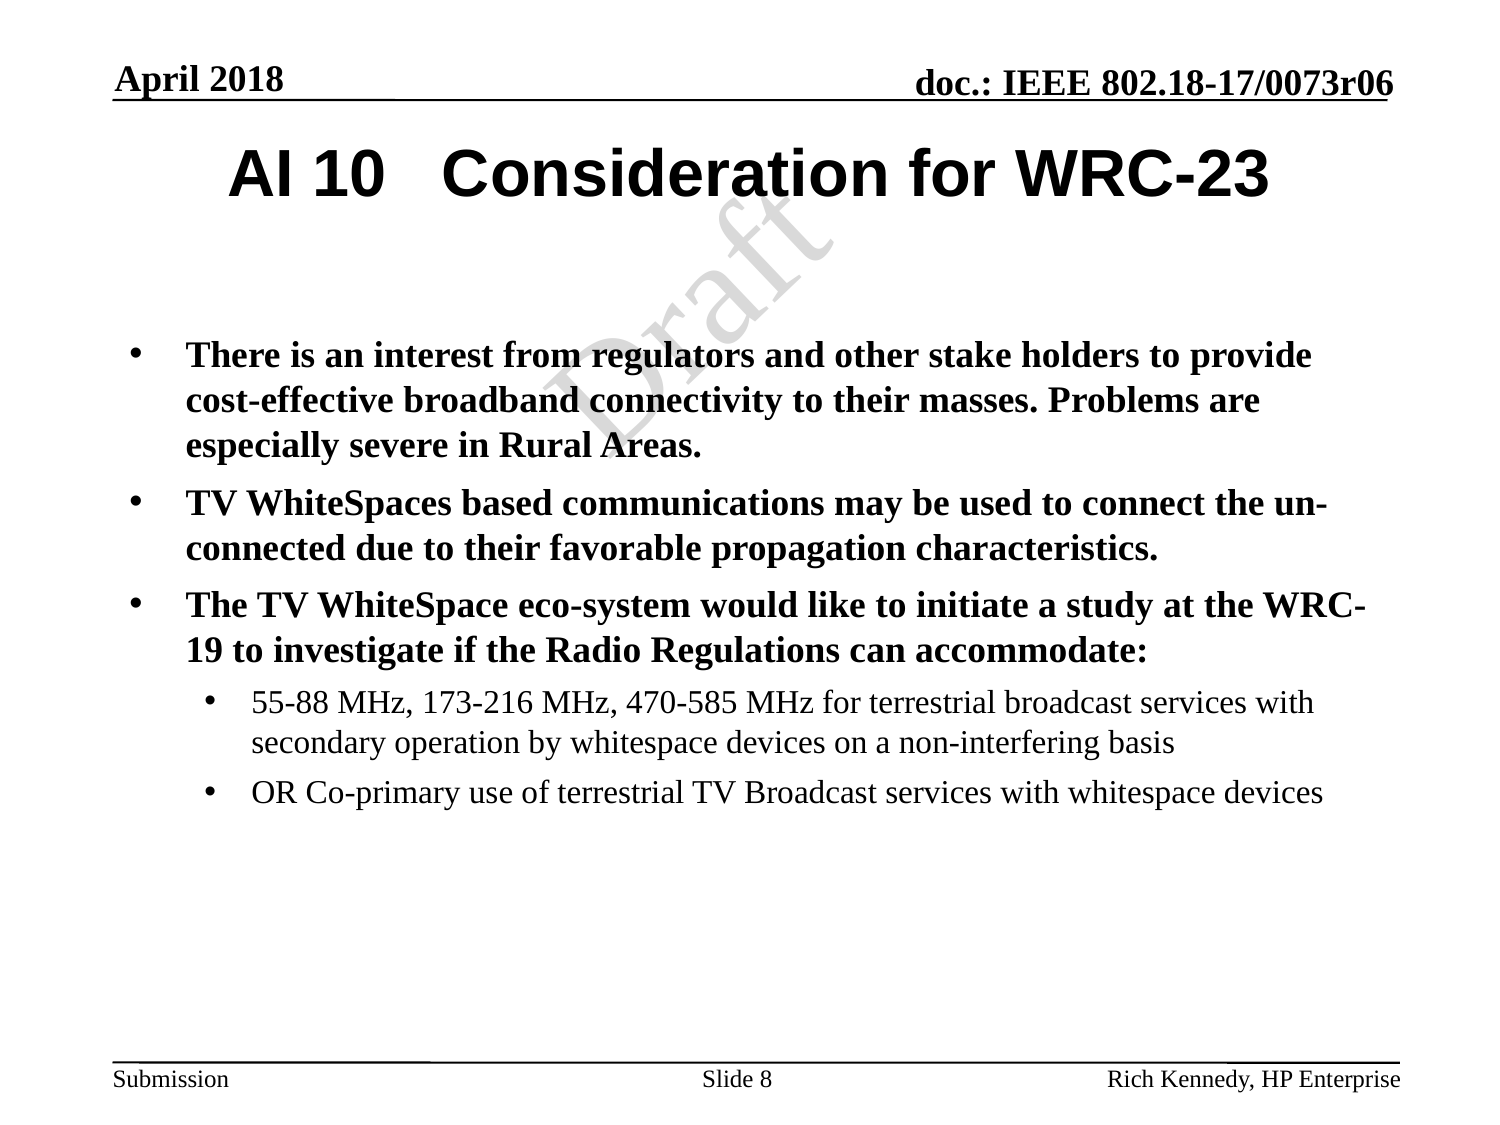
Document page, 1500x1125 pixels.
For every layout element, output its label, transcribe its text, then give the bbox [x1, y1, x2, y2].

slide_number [114, 54, 423, 100]
title AI 10 Consideration for WRC-23 [112, 100, 1388, 240]
footer Rich Kennedy, HP Enterprise [878, 1061, 1402, 1093]
slide_number Slide 8 [674, 1061, 800, 1123]
list There is an interest from regulators and other stake holders to provide cost-effective broadband connectivity to their masses. Problems are especially severe in Rural Areas. TV WhiteSpaces based communications may be used to connect the un-connected due to their favorable propagation characteristics. The TV WhiteSpace eco-system would like to initiate a study at the WRC-19 to investigate if the Radio Regulations can accommodate: 55-88 MHz, 173-216 MHz, 470-585 MHz for terrestrial broadcast services with secondary operation by whitespace devices on a non-interfering basis OR Co-primary use of terrestrial TV Broadcast services with whitespace devices [114, 212, 1390, 1038]
